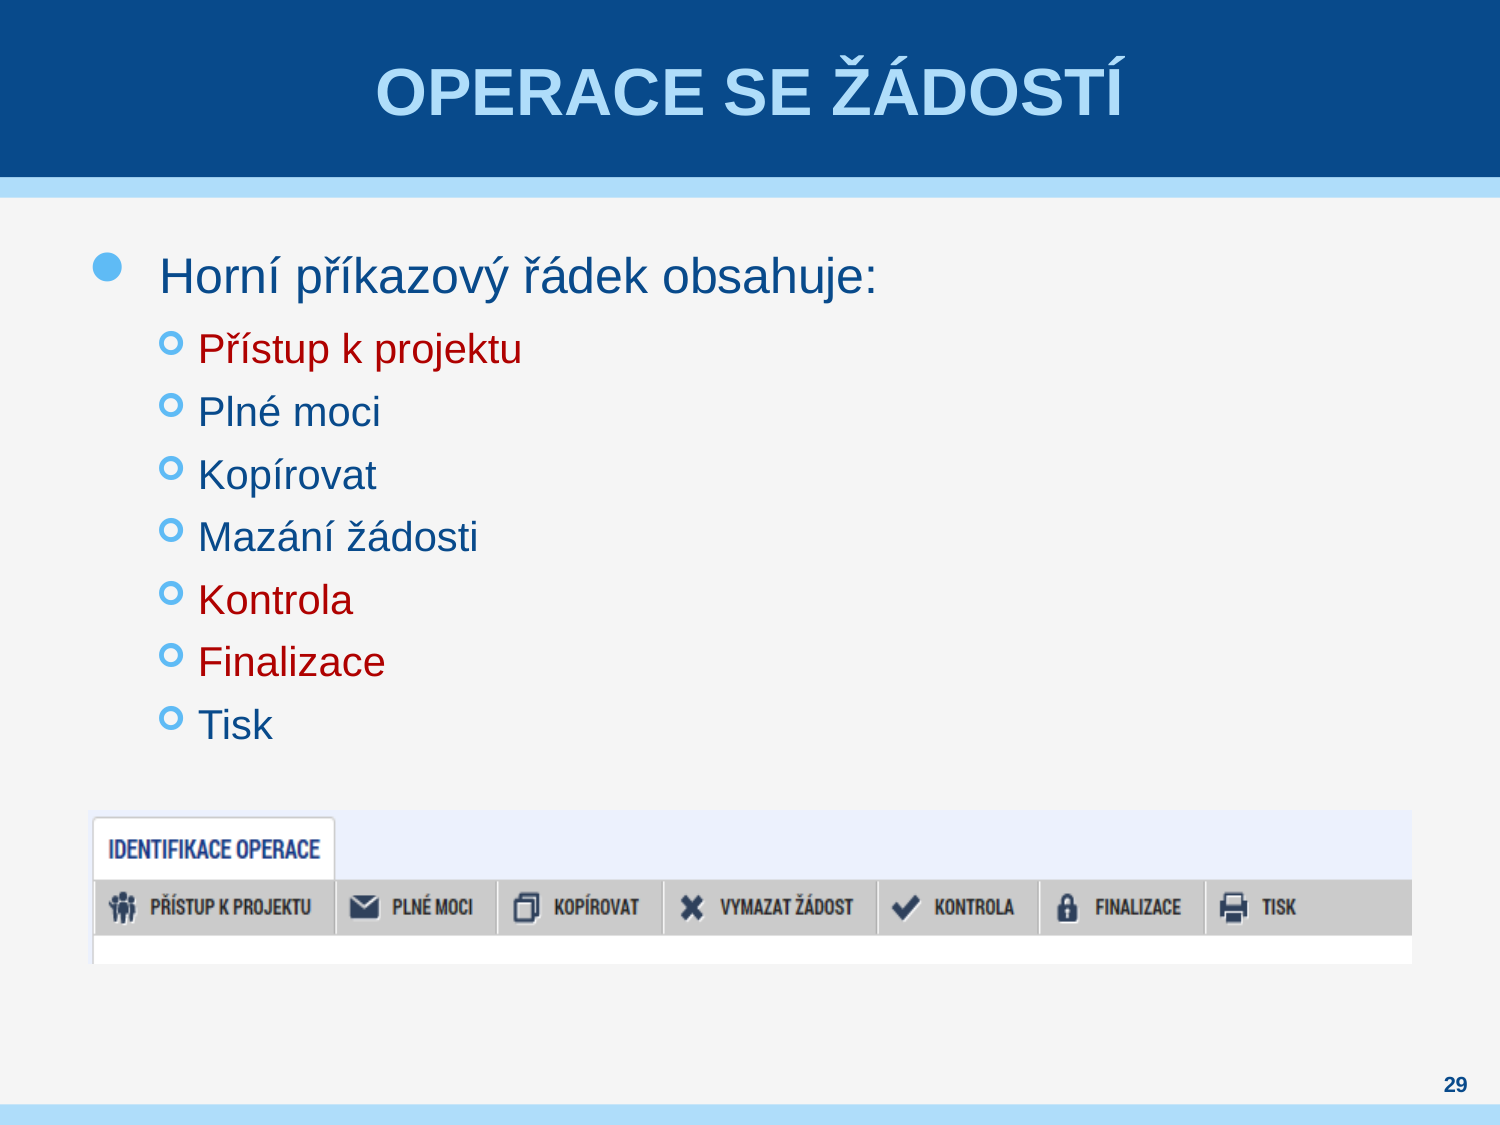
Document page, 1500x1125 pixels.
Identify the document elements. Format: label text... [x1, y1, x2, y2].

title Operace se žádostí [59, 0, 1441, 178]
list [88, 810, 1412, 965]
slide_number 29 [1417, 1068, 1495, 1099]
list Horní příkazový řádek obsahuje: Přístup k projektu Plné moci Kopírovat Mazání žádosti Kontrola Finalizace Tisk [88, 243, 1412, 638]
